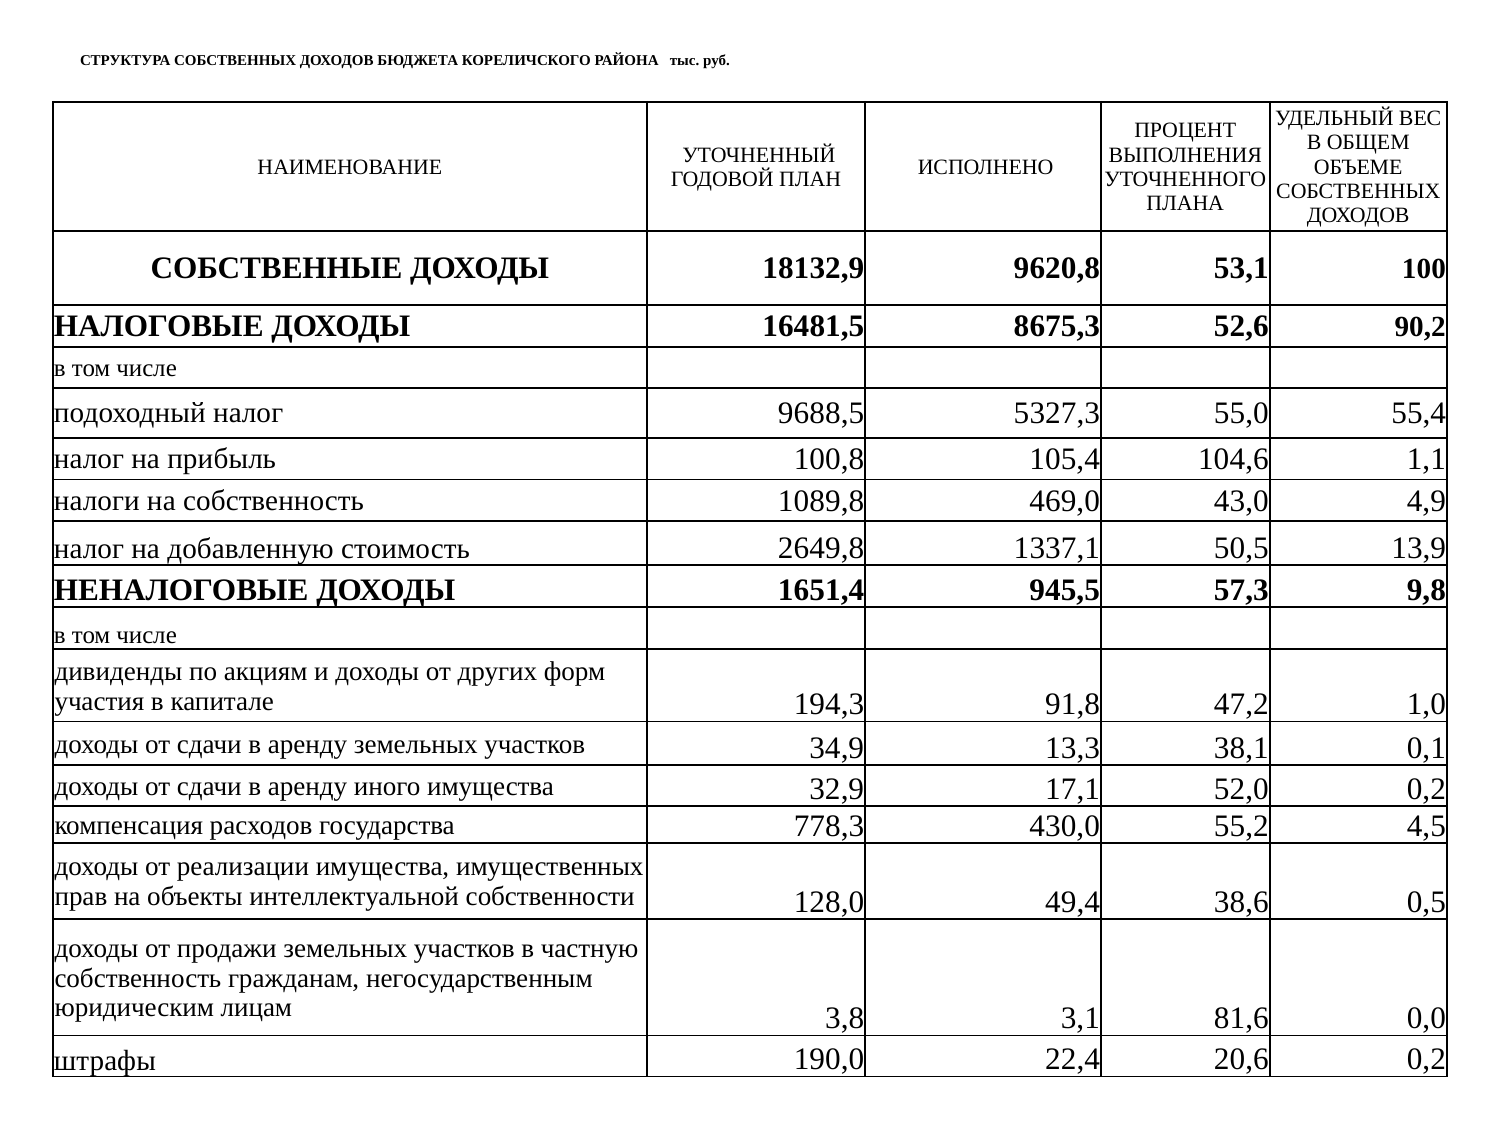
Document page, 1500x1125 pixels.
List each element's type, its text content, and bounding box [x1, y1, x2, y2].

table_cell доходы от сдачи в аренду иного имущества [54, 766, 646, 805]
table_cell 469,0 [866, 480, 1100, 520]
table_cell 34,9 [648, 722, 864, 764]
table_cell 1089,8 [648, 480, 864, 520]
table_cell 17,1 [866, 766, 1100, 805]
table_cell 4,9 [1271, 480, 1446, 520]
table_header УДЕЛЬНЫЙ ВЕС В ОБЩЕМ ОБЪЕМЕ СОБСТВЕННЫХ ДОХОДОВ [1271, 103, 1446, 230]
table_cell дивиденды по акциям и доходы от других форм участия в капитале [54, 650, 646, 721]
table_cell 430,0 [866, 807, 1100, 842]
table_cell 22,4 [866, 1036, 1100, 1076]
table_header ИСПОЛНЕНО [866, 103, 1100, 230]
table_cell 100 [1271, 232, 1446, 304]
table_cell 9,8 [1271, 566, 1446, 606]
table_header НАИМЕНОВАНИЕ [54, 103, 646, 230]
table_cell [648, 348, 864, 387]
table_cell 1,0 [1271, 650, 1446, 721]
table_cell 0,1 [1271, 722, 1446, 764]
table_cell 20,6 [1102, 1036, 1269, 1076]
table_cell 50,5 [1102, 522, 1269, 564]
table_cell 194,3 [648, 650, 864, 721]
table_cell 38,6 [1102, 844, 1269, 918]
table_cell 8675,3 [866, 306, 1100, 346]
table_cell [1102, 348, 1269, 387]
table_cell 52,6 [1102, 306, 1269, 346]
table_cell НАЛОГОВЫЕ ДОХОДЫ [54, 306, 646, 346]
table_cell 0,0 [1271, 920, 1446, 1035]
table_cell 49,4 [866, 844, 1100, 918]
table_cell 778,3 [648, 807, 864, 842]
table_cell [648, 608, 864, 648]
table_cell [1271, 608, 1446, 648]
table_cell 47,2 [1102, 650, 1269, 721]
table_cell 105,4 [866, 439, 1100, 479]
table_cell 9620,8 [866, 232, 1100, 304]
table_cell в том числе [54, 348, 646, 387]
table_cell [866, 608, 1100, 648]
table_cell 4,5 [1271, 807, 1446, 842]
table_cell 945,5 [866, 566, 1100, 606]
table_cell 13,9 [1271, 522, 1446, 564]
table_cell доходы от продажи земельных участков в частную собственность гражданам, негосударственным юридическим лицам [54, 920, 646, 1035]
table_cell 57,3 [1102, 566, 1269, 606]
table_cell доходы от сдачи в аренду земельных участков [54, 722, 646, 764]
table_cell 9688,5 [648, 389, 864, 437]
table_cell 128,0 [648, 844, 864, 918]
table_cell 5327,3 [866, 389, 1100, 437]
table_cell 81,6 [1102, 920, 1269, 1035]
table_cell штрафы [54, 1036, 646, 1076]
table_cell 55,4 [1271, 389, 1446, 437]
table_cell 13,3 [866, 722, 1100, 764]
table_cell налоги на собственность [54, 480, 646, 520]
table_cell 1337,1 [866, 522, 1100, 564]
table_cell 0,2 [1271, 766, 1446, 805]
table_cell 1651,4 [648, 566, 864, 606]
table_cell 90,2 [1271, 306, 1446, 346]
table_cell НЕНАЛОГОВЫЕ ДОХОДЫ [54, 566, 646, 606]
table_cell 3,8 [648, 920, 864, 1035]
table_cell 2649,8 [648, 522, 864, 564]
table_cell [1102, 608, 1269, 648]
table_cell налог на прибыль [54, 439, 646, 479]
table_cell 190,0 [648, 1036, 864, 1076]
table_cell 32,9 [648, 766, 864, 805]
table_cell 100,8 [648, 439, 864, 479]
table_cell 0,5 [1271, 844, 1446, 918]
table_cell 53,1 [1102, 232, 1269, 304]
table_cell [866, 348, 1100, 387]
table_cell 55,0 [1102, 389, 1269, 437]
table_cell компенсация расходов государства [54, 807, 646, 842]
table_cell СОБСТВЕННЫЕ ДОХОДЫ [54, 232, 646, 304]
table_cell 16481,5 [648, 306, 864, 346]
table_cell в том числе [54, 608, 646, 648]
table_header ПРОЦЕНТ ВЫПОЛНЕНИЯ УТОЧНЕННОГО ПЛАНА [1102, 103, 1269, 230]
title СТРУКТУРА СОБСТВЕННЫХ ДОХОДОВ БЮДЖЕТА КОРЕЛИЧСКОГО РАЙОНА тыс. руб. [64, 42, 1483, 77]
table_header УТОЧНЕННЫЙ ГОДОВОЙ ПЛАН [648, 103, 864, 230]
table_cell 55,2 [1102, 807, 1269, 842]
table_cell подоходный налог [54, 389, 646, 437]
table_cell 52,0 [1102, 766, 1269, 805]
table_cell налог на добавленную стоимость [54, 522, 646, 564]
table_cell 1,1 [1271, 439, 1446, 479]
table_cell доходы от реализации имущества, имущественных прав на объекты интеллектуальной собственности [54, 844, 646, 918]
table_cell 91,8 [866, 650, 1100, 721]
table_cell 104,6 [1102, 439, 1269, 479]
table_cell 3,1 [866, 920, 1100, 1035]
table_cell 43,0 [1102, 480, 1269, 520]
table_cell 0,2 [1271, 1036, 1446, 1076]
table_cell [1271, 348, 1446, 387]
table_cell 38,1 [1102, 722, 1269, 764]
table_cell 18132,9 [648, 232, 864, 304]
